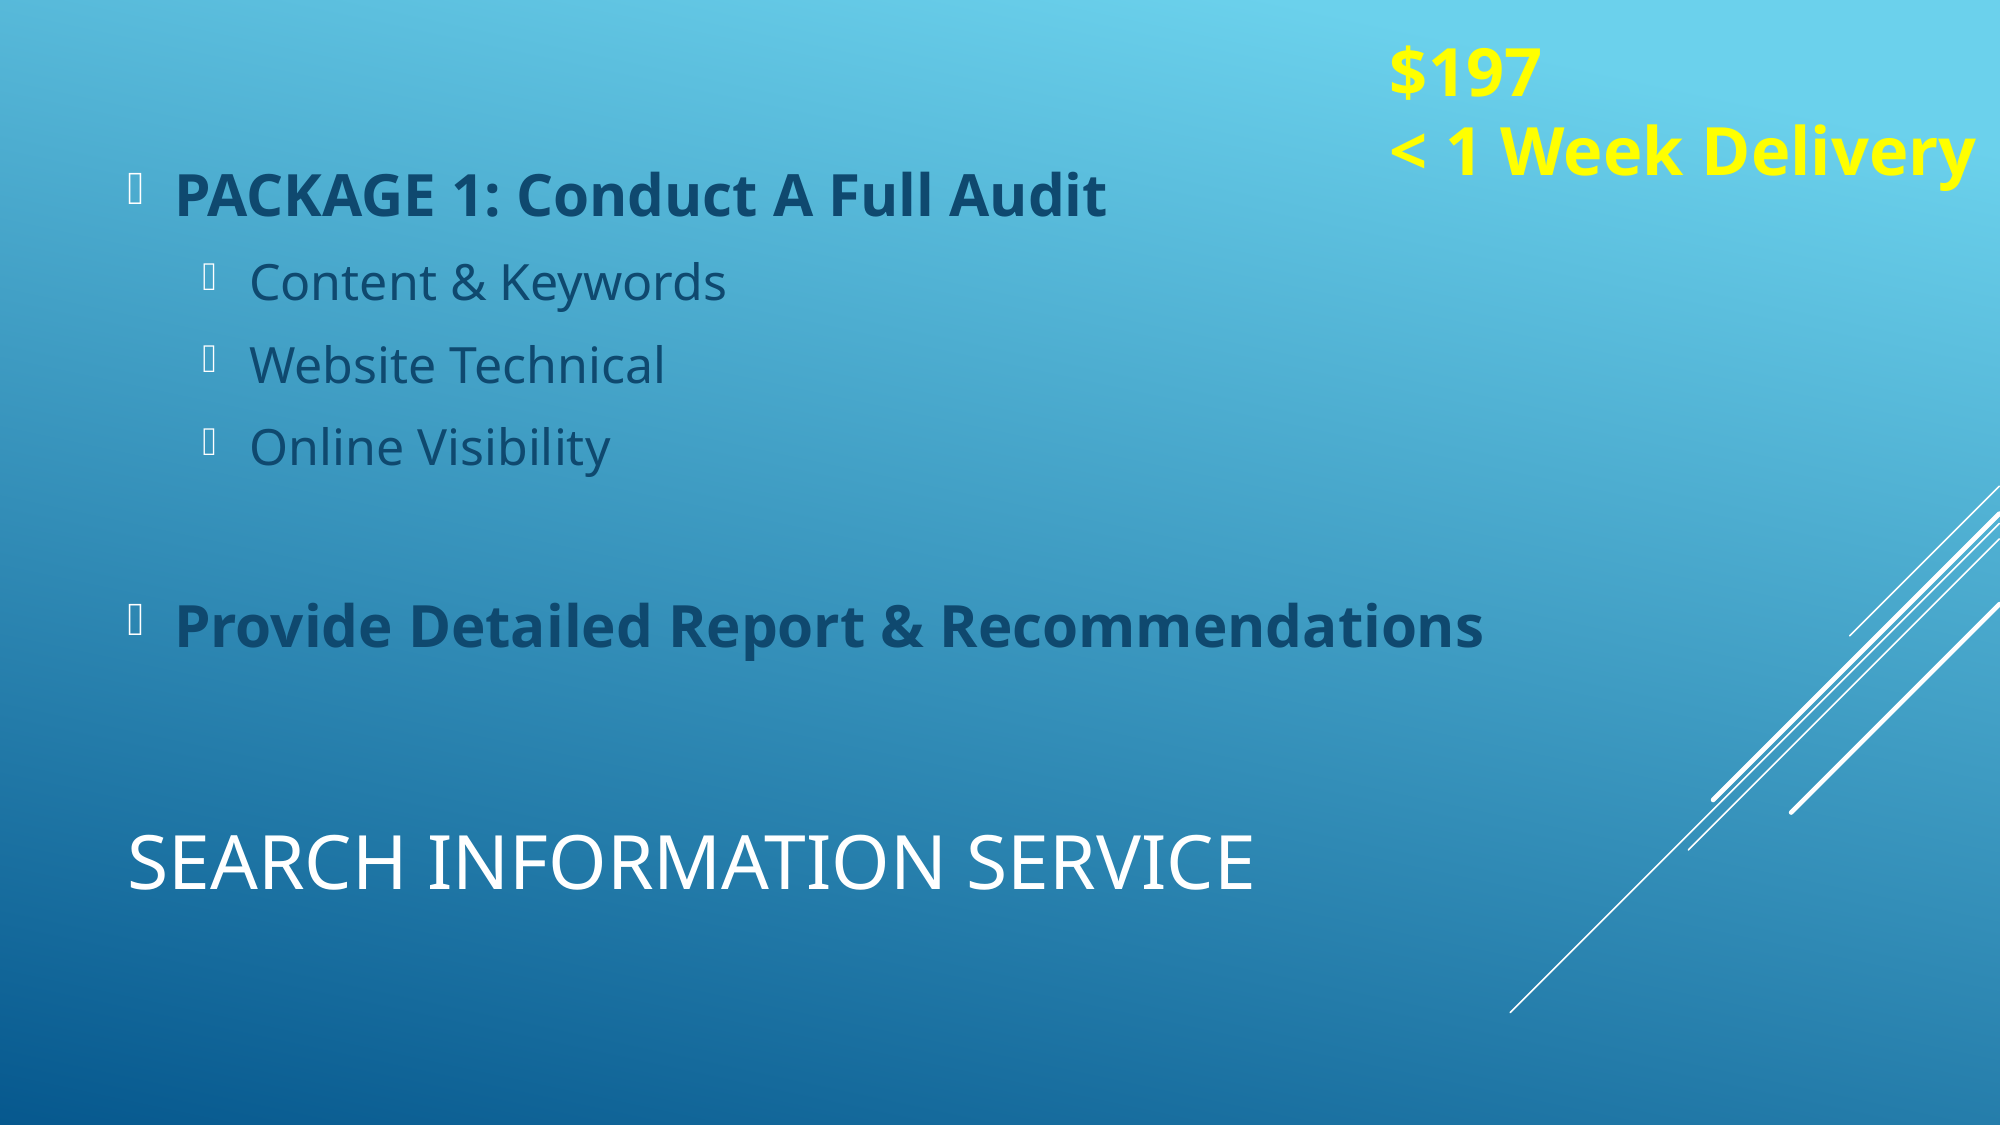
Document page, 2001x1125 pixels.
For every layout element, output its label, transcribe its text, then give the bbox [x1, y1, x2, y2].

text_box $197 < 1 Week Delivery [1375, 21, 2000, 197]
list PACKAGE 1: Conduct A Full Audit Content & Keywords Website Technical Online Visibility Provide Detailed Report & Recommendations [112, 112, 1513, 706]
title Search Information Service [112, 736, 1513, 984]
